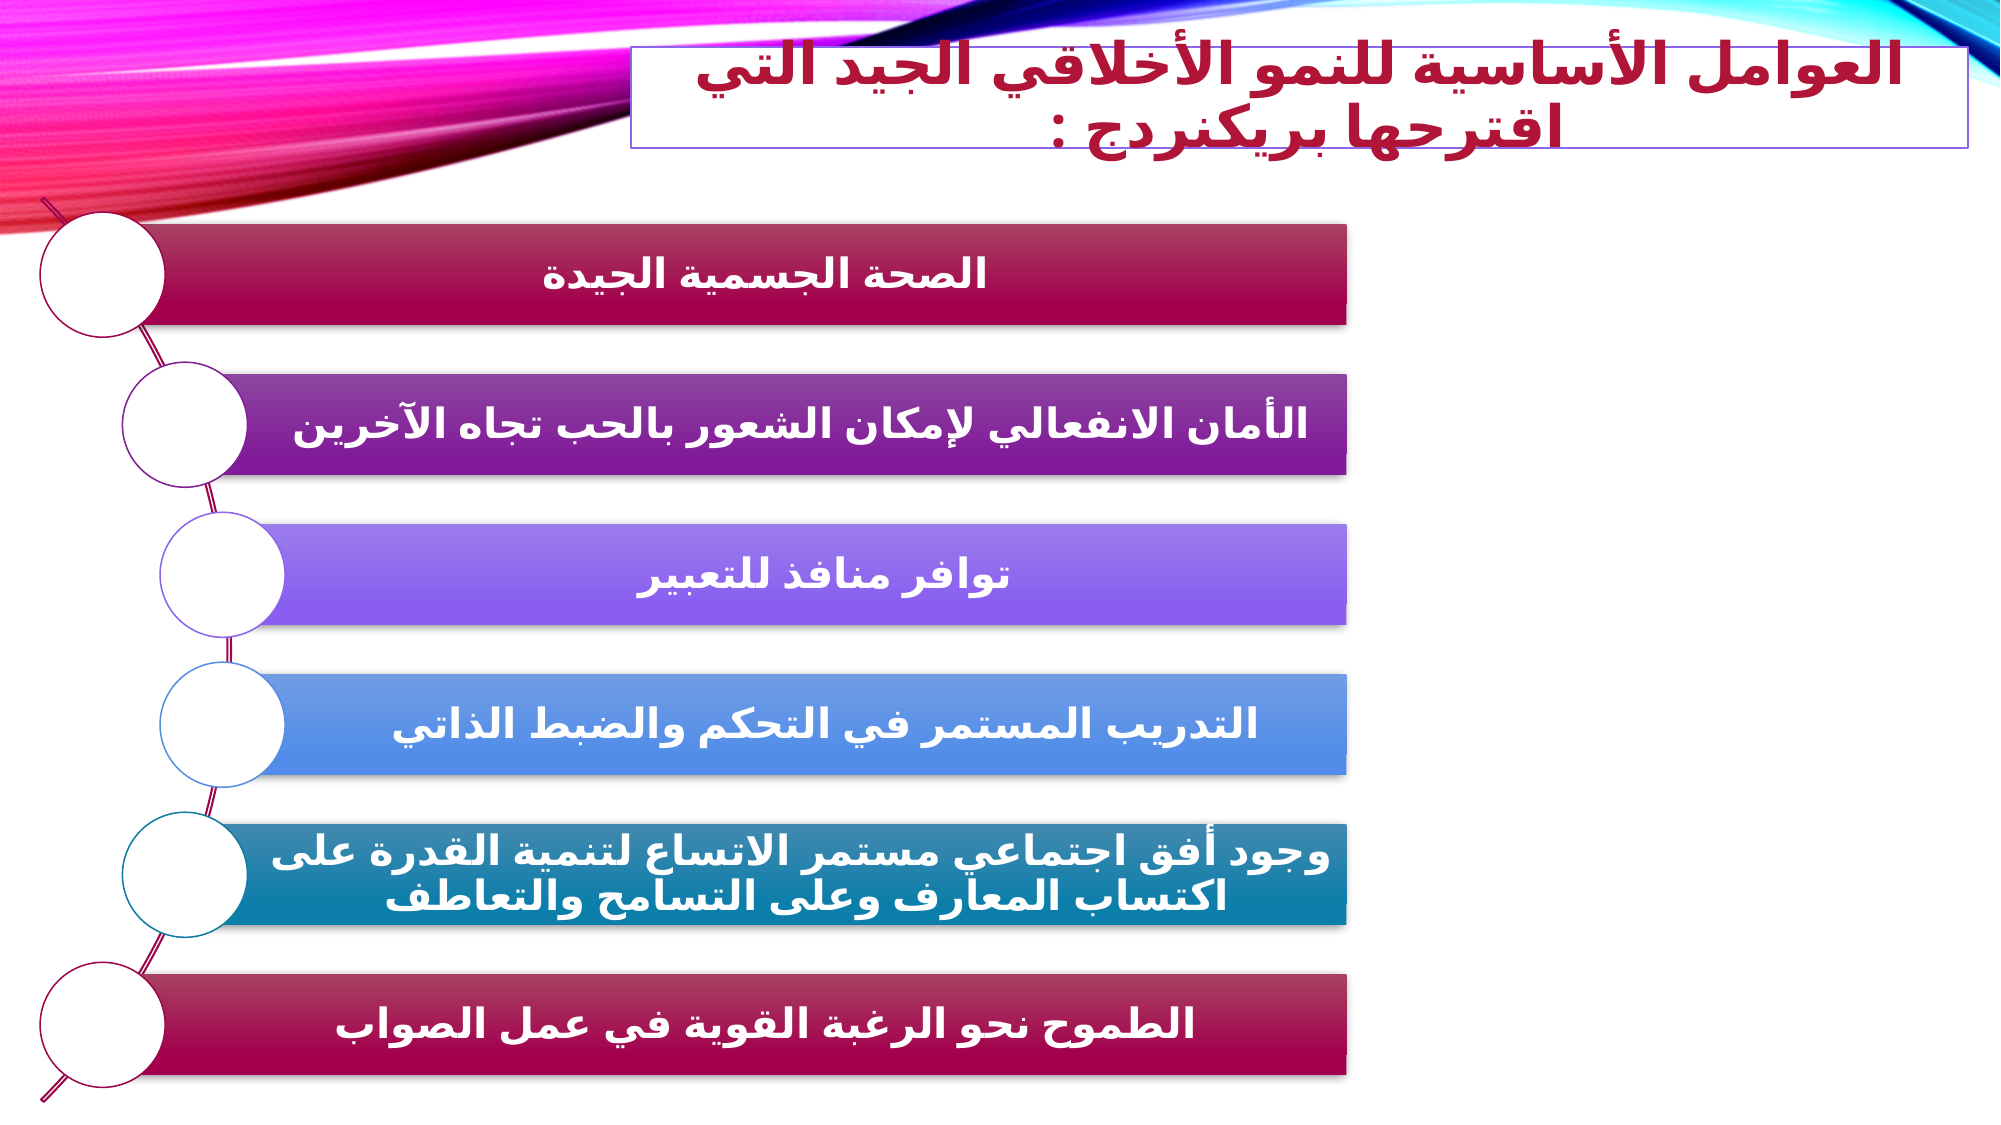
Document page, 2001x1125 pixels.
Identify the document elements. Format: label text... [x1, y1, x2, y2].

picture [1910, 0, 2000, 45]
picture [0, 0, 2000, 237]
title العوامل الأساسية للنمو الأخلاقي الجيد التي اقترحها بريكنردج : [630, 46, 1969, 149]
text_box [26, 174, 1361, 1125]
picture [1890, 0, 2000, 75]
